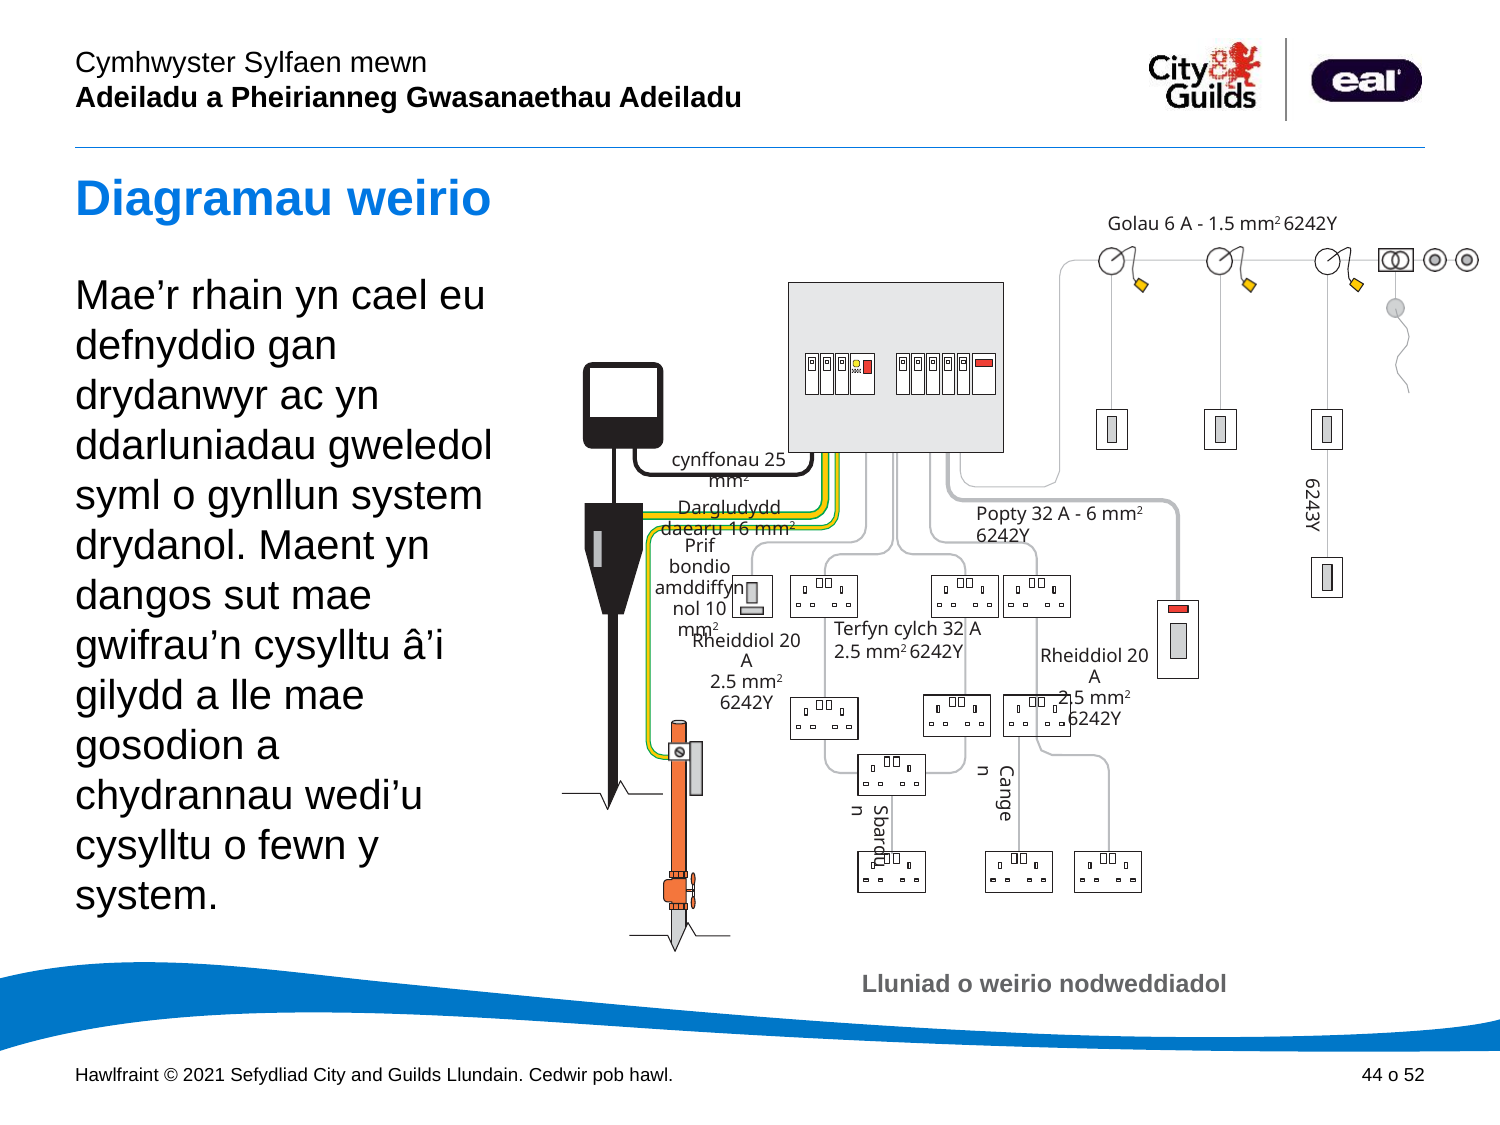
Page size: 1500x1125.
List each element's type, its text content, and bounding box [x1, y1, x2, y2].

title Diagramau weirio [74, 165, 1426, 229]
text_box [560, 209, 1479, 960]
picture [1149, 38, 1422, 121]
list Mae’r rhain yn cael eu defnyddio gan drydanwyr ac yn ddarluniadau gweledol syml o gynllun system drydanol. Maent yn dangos sut mae gwifrau’n cysylltu â’i gilydd a lle mae gosodion a chydrannau wedi’u cysylltu o fewn y system. [74, 267, 508, 965]
text_box Lluniad o weirio nodweddiadol [847, 968, 1303, 1036]
